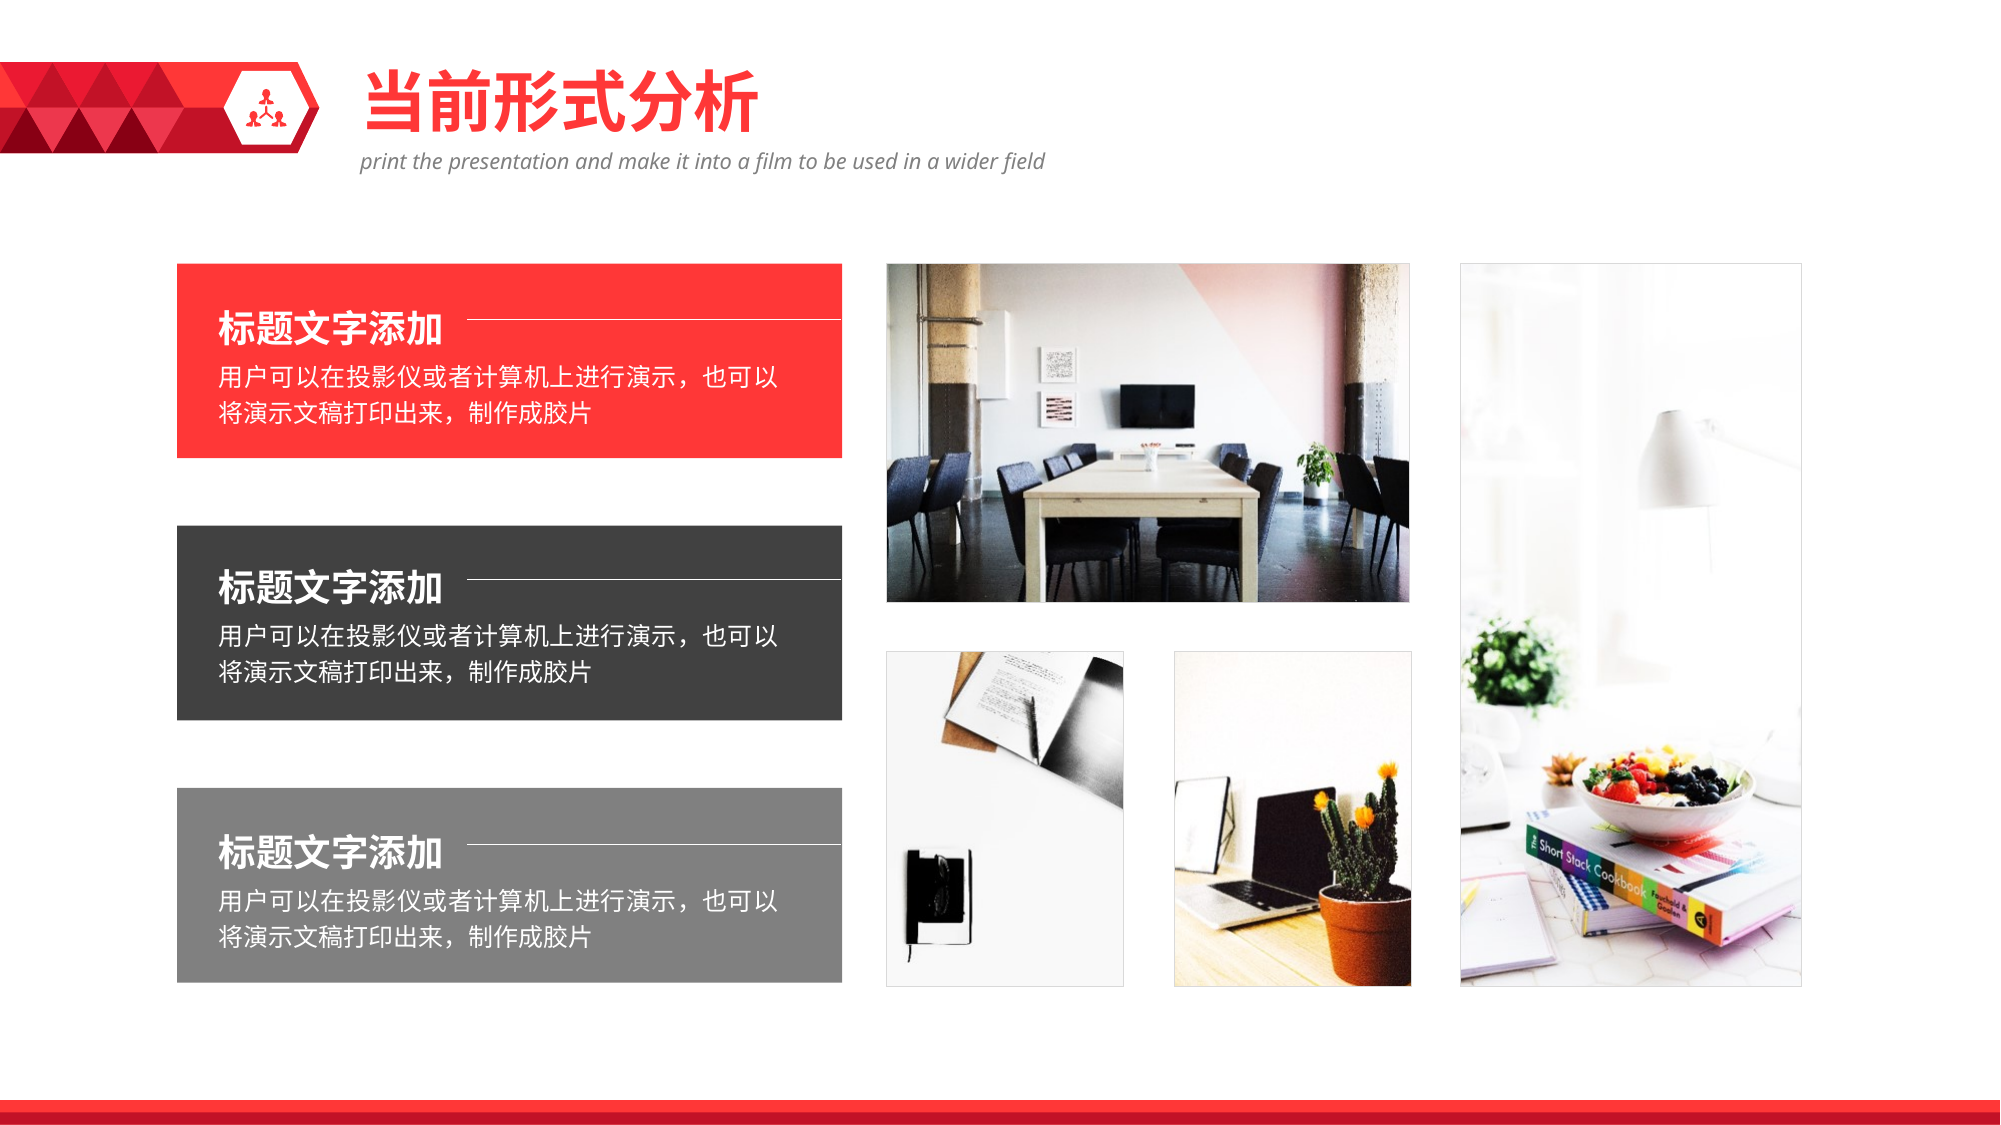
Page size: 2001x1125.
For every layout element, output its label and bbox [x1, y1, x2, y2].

text_box [177, 263, 843, 459]
picture [1460, 263, 1802, 987]
text_box [177, 787, 843, 983]
picture [1174, 651, 1412, 987]
text_box [345, 52, 1148, 180]
text_box [177, 525, 843, 721]
picture [886, 651, 1124, 987]
picture [886, 263, 1410, 603]
